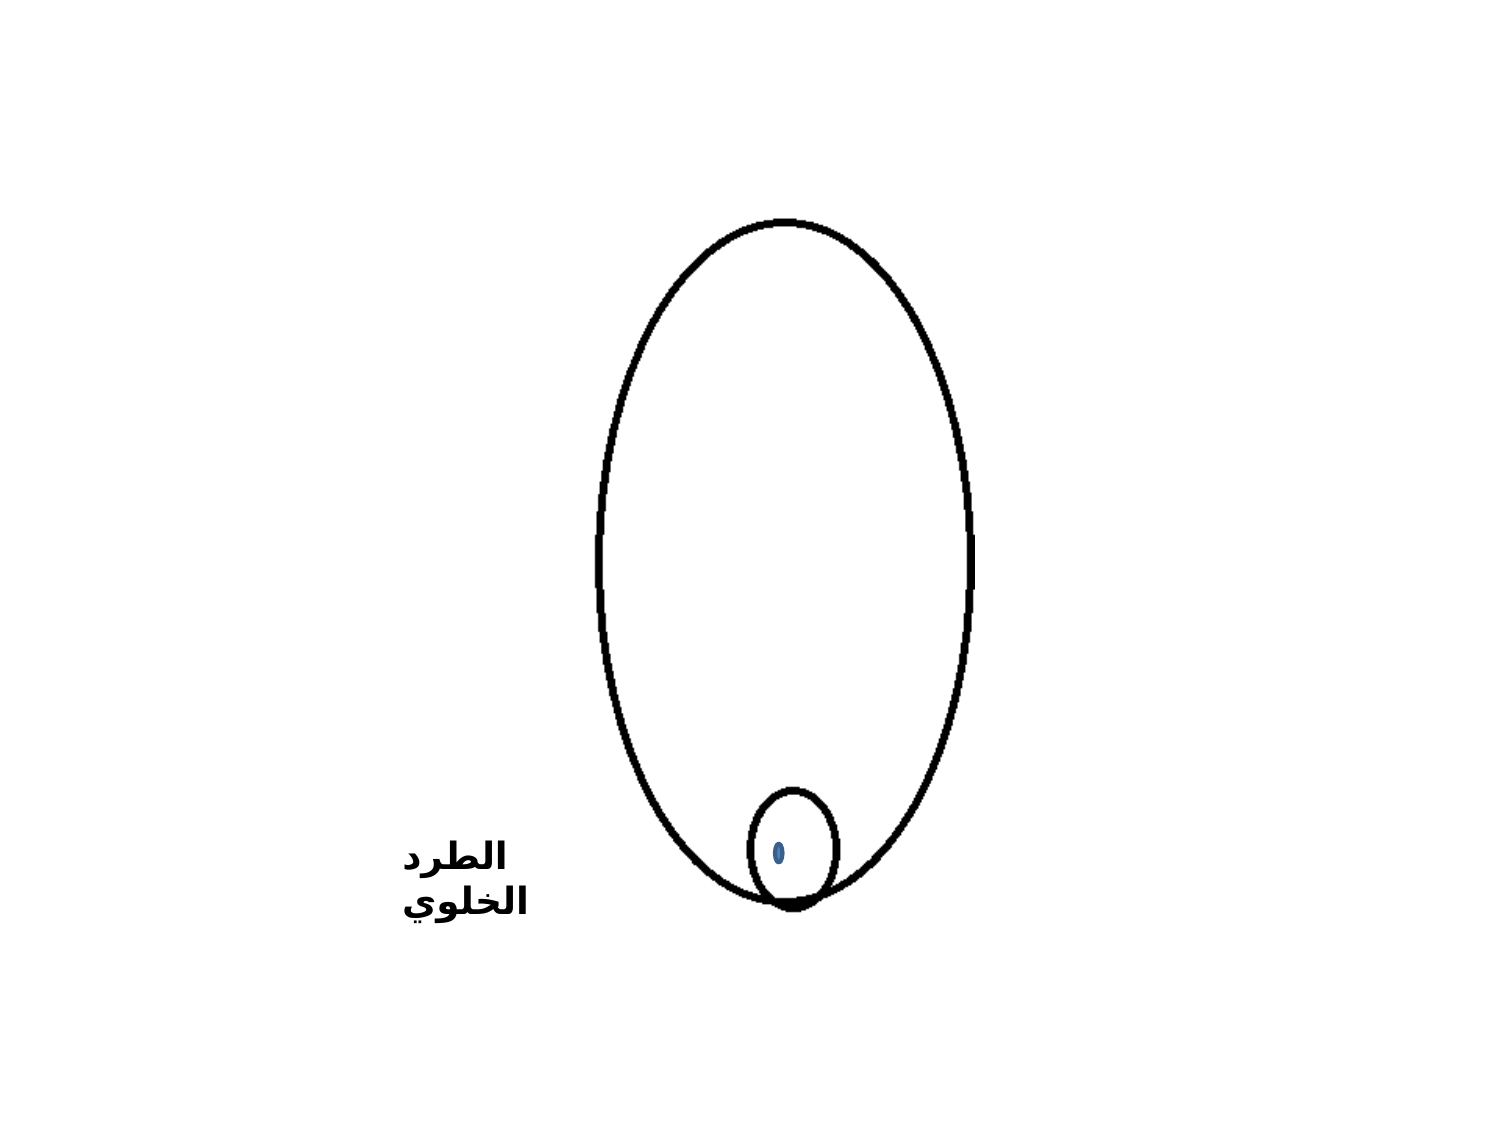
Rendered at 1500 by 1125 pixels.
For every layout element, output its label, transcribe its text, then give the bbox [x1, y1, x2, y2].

picture [538, 186, 976, 939]
text_box الطرد الخلوي [387, 824, 533, 930]
